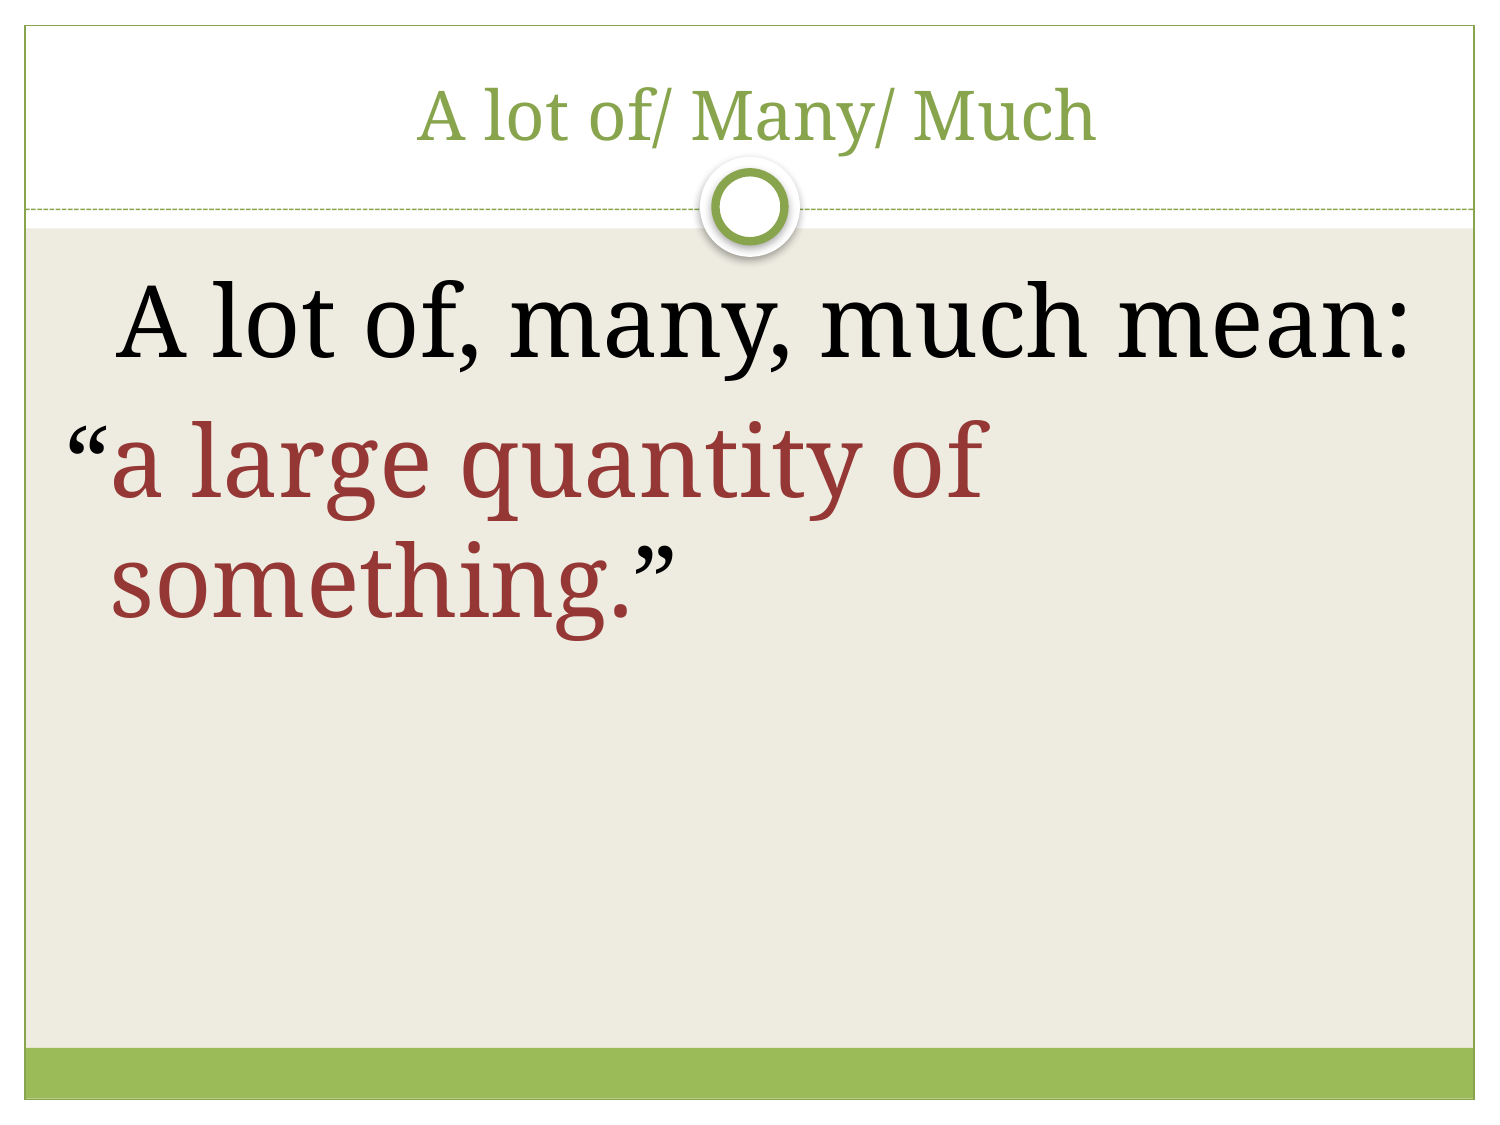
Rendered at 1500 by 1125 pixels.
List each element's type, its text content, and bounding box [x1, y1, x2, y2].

list A lot of, many, much mean: “a large quantity of something.” [49, 250, 1445, 1001]
title A lot of/ Many/ Much [49, 37, 1450, 162]
